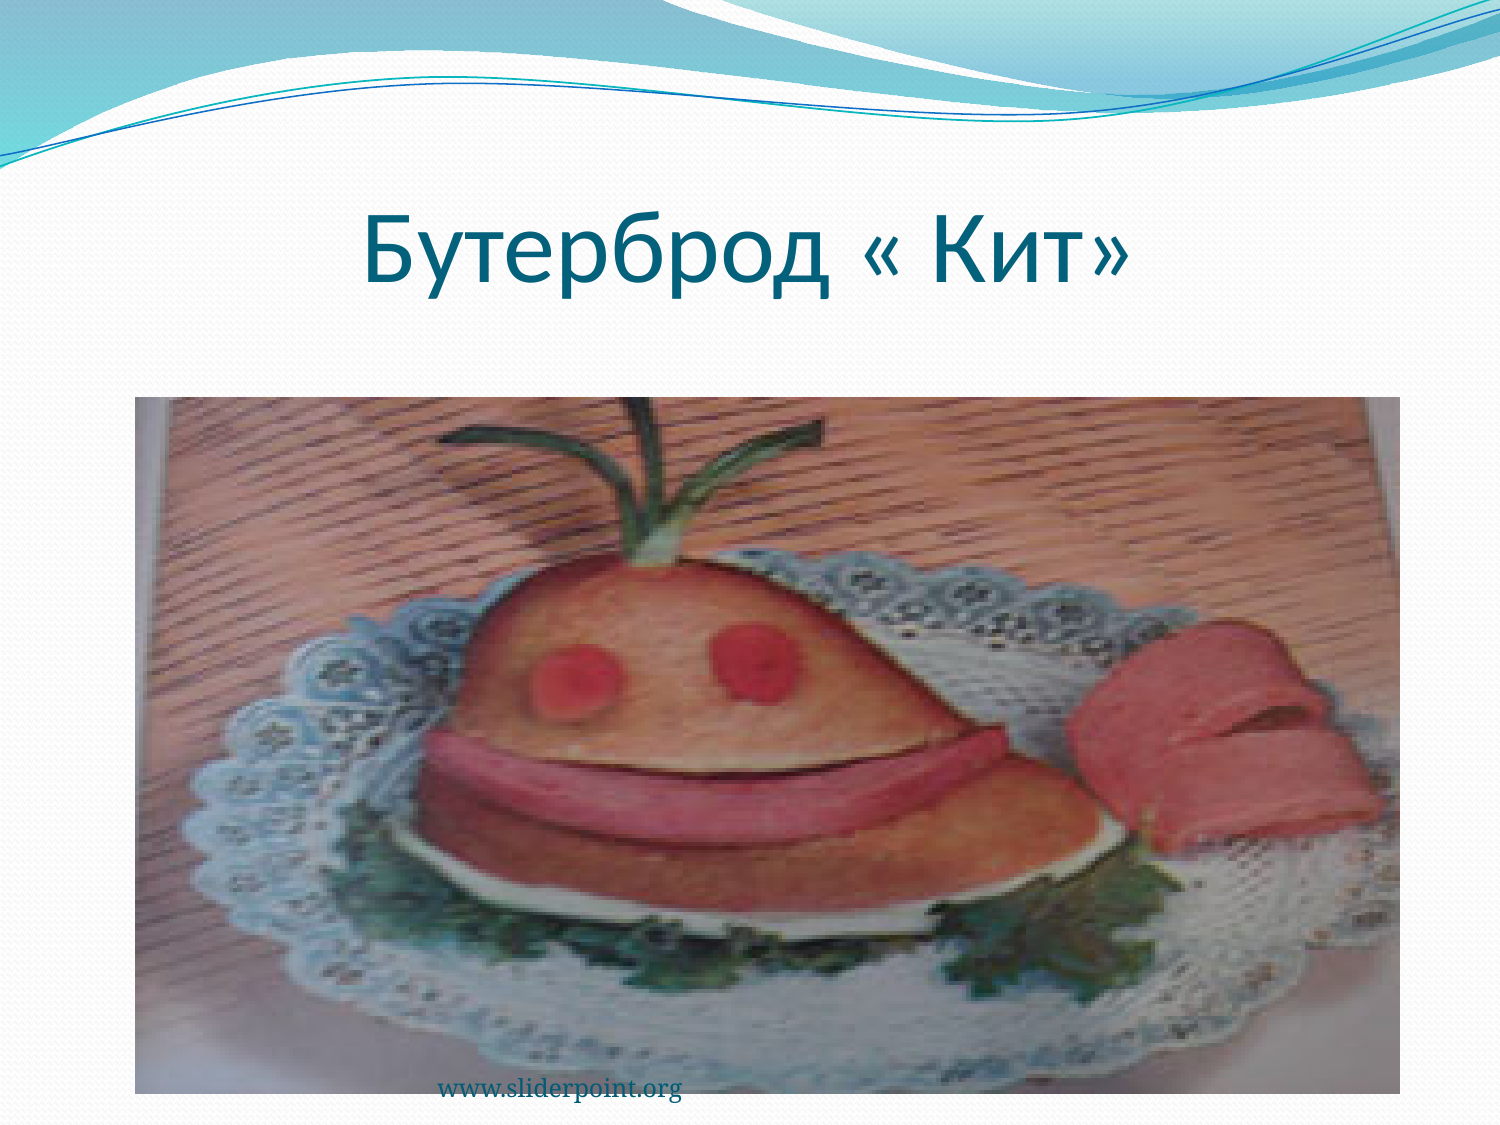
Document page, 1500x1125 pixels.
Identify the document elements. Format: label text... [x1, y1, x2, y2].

picture [579, 1086, 585, 1095]
picture [593, 1086, 599, 1095]
picture [135, 396, 1400, 1095]
picture [617, 1086, 622, 1095]
picture [538, 1086, 543, 1095]
title Бутерброд « Кит» [74, 115, 1426, 304]
